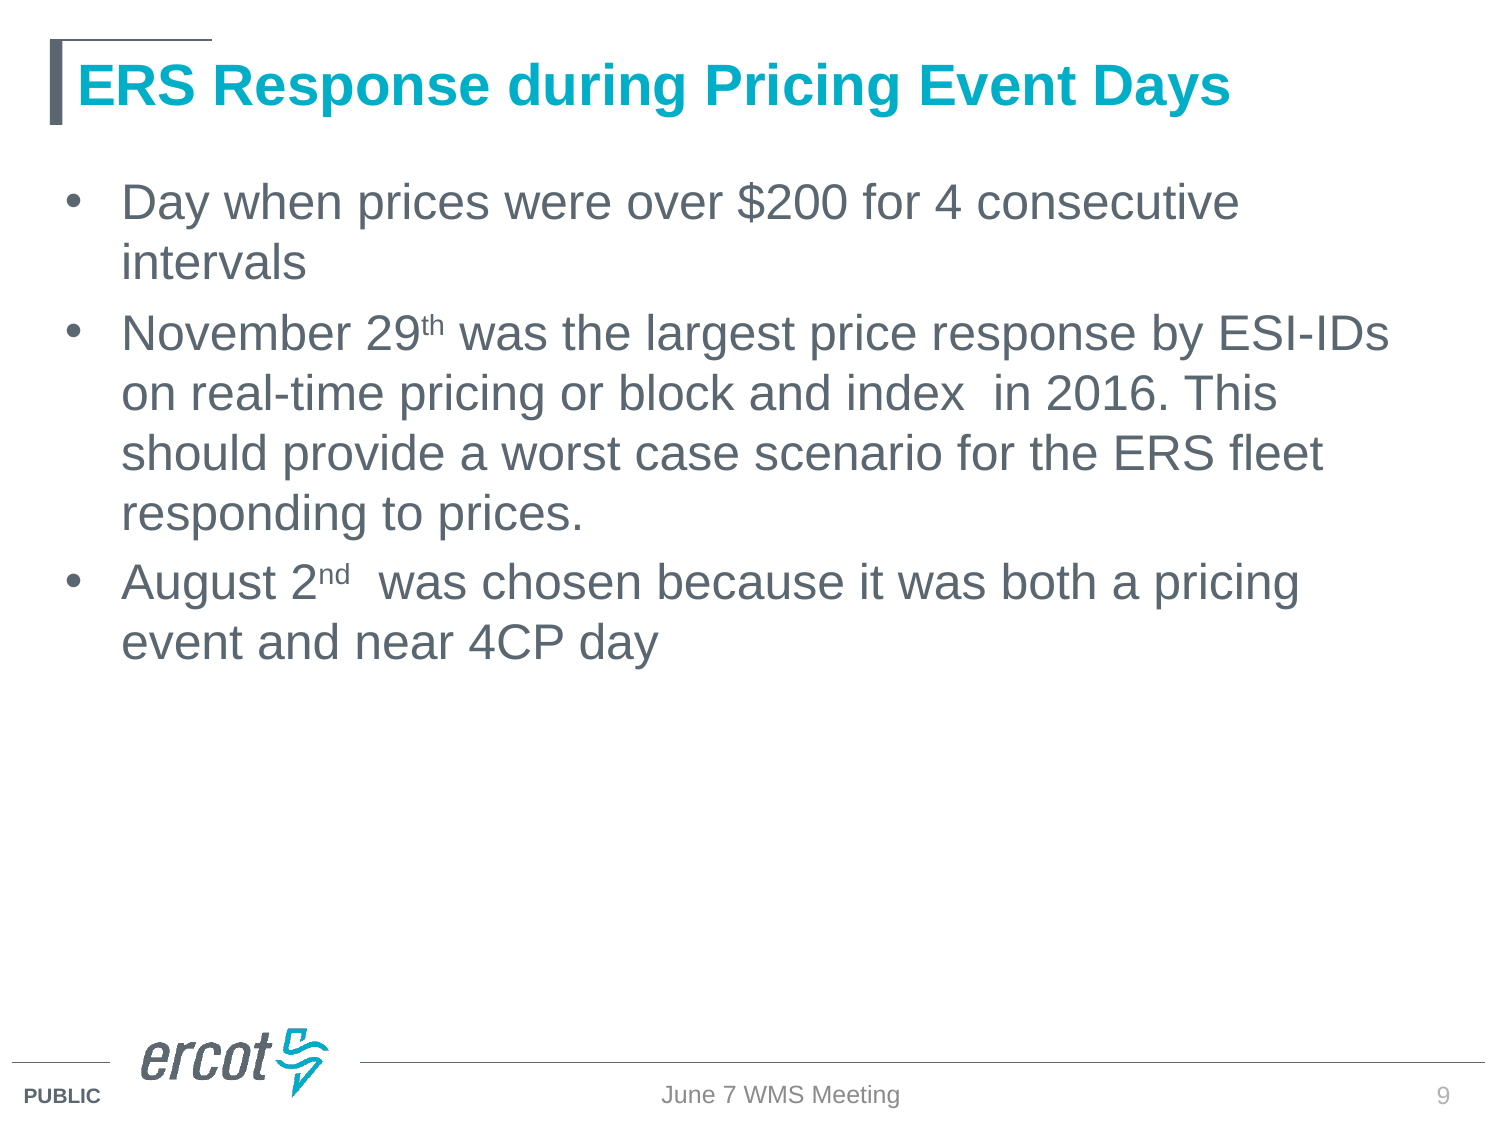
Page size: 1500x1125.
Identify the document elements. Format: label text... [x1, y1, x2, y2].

list Day when prices were over $200 for 4 consecutive intervals November 29th was the largest price response by ESI-IDs on real-time pricing or block and index in 2016. This should provide a worst case scenario for the ERS fleet responding to prices. August 2nd was chosen because it was both a pricing event and near 4CP day [50, 162, 1450, 992]
picture [137, 1024, 332, 1100]
footer June 7 WMS Meeting [450, 1074, 1113, 1113]
slide_number 9 [1400, 1076, 1488, 1113]
title ERS Response during Pricing Event Days [62, 39, 1450, 125]
